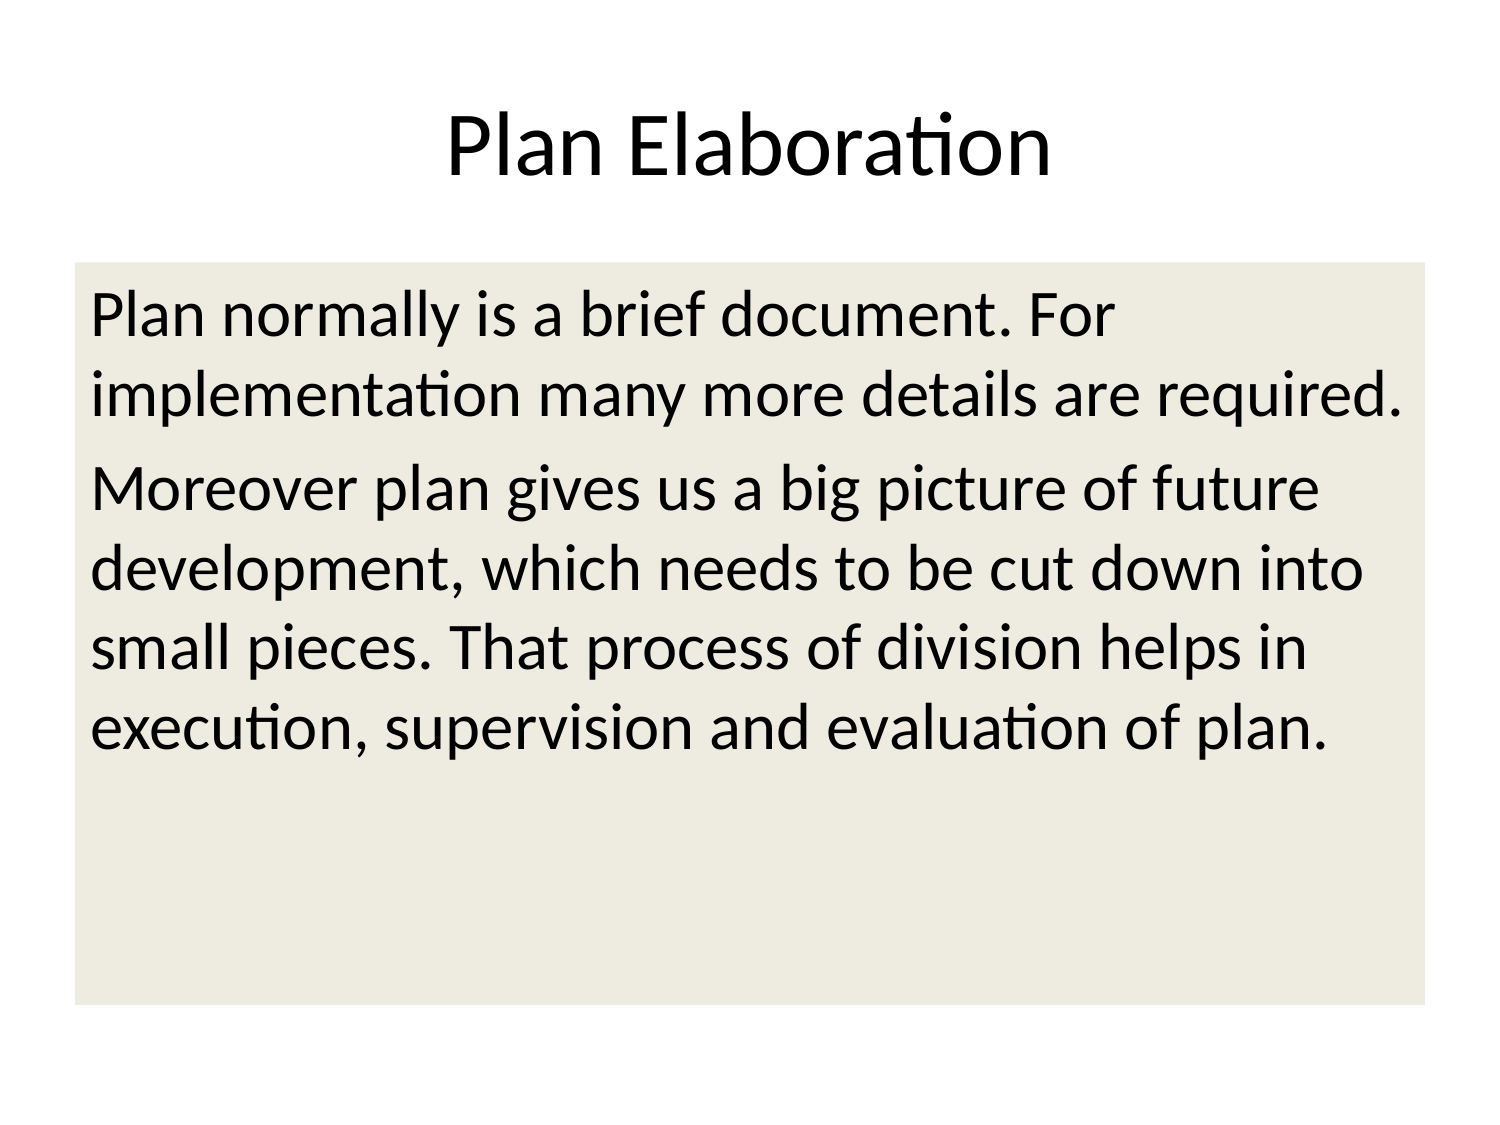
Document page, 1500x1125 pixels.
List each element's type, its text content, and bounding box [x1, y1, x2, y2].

title Plan Elaboration [75, 45, 1425, 233]
list Plan normally is a brief document. For implementation many more details are required. Moreover plan gives us a big picture of future development, which needs to be cut down into small pieces. That process of division helps in execution, supervision and evaluation of plan. [75, 262, 1425, 1005]
